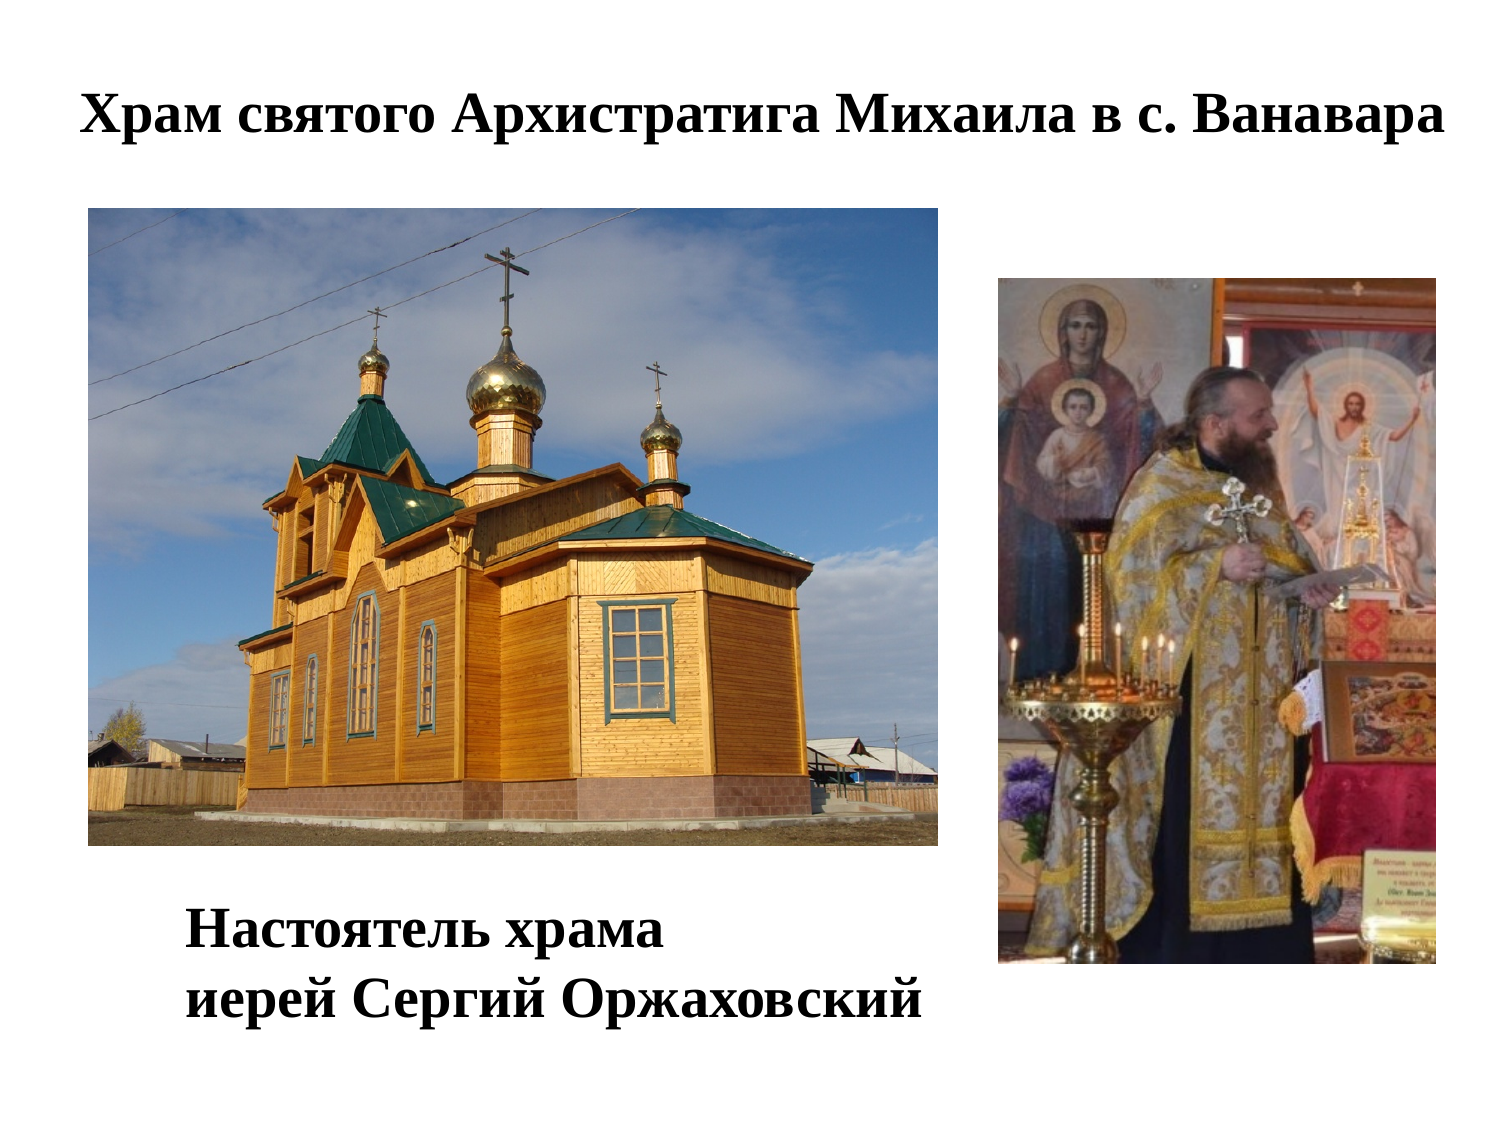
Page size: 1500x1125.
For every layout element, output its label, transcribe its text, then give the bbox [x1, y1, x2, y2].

picture [997, 278, 1436, 965]
text_box Настоятель храма иерей Сергий Оржаховский [171, 881, 987, 1037]
picture [88, 207, 939, 846]
text_box Храм святого Архистратига Михаила в с. Ванавара [64, 66, 1500, 152]
